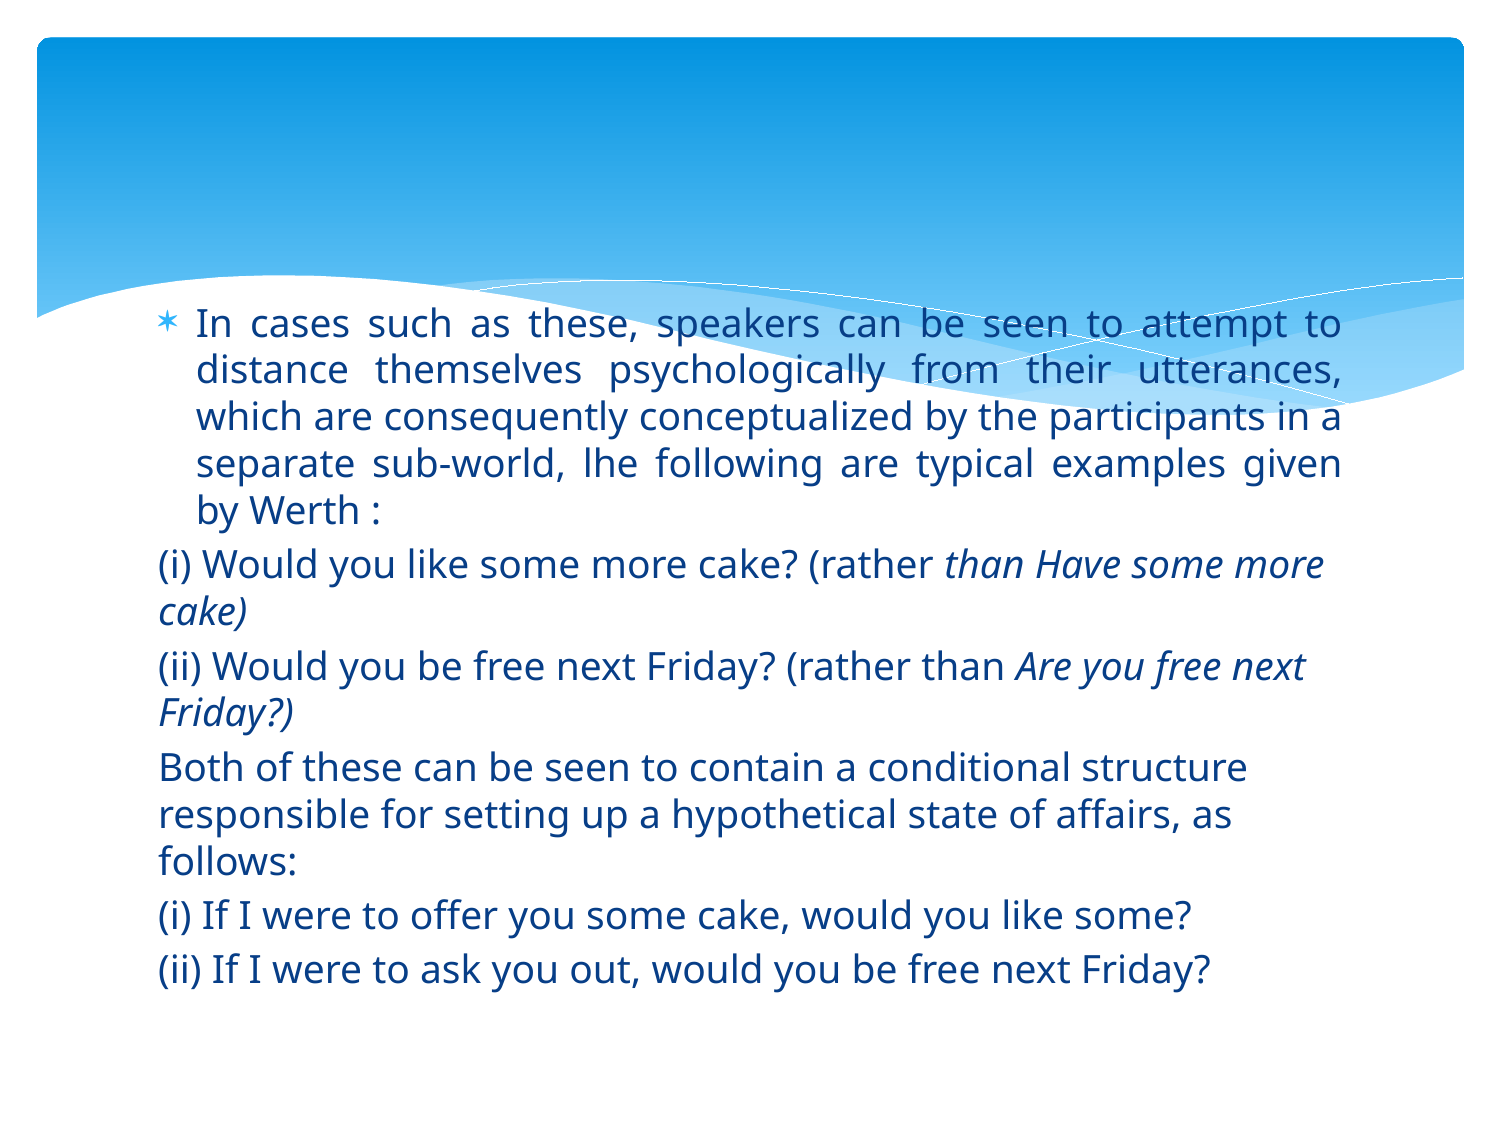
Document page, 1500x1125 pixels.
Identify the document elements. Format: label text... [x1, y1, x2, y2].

list In cases such as these, speakers can be seen to attempt to distance themselves psychologically from their utterances, which are consequently conceptualized by the participants in a separate sub-world, lhe following are typical examples given by Werth : (i) Would you like some more cake? (rather than Have some more cake) (ii) Would you be free next Friday? (rather than Are you free next Friday?) Both of these can be seen to contain a conditional structure responsible for set­ting up a hypothetical state of affairs, as follows: (i) If I were to offer you some cake, would you like some? (ii) If I were to ask you out, would you be free next Friday? [143, 290, 1359, 1005]
